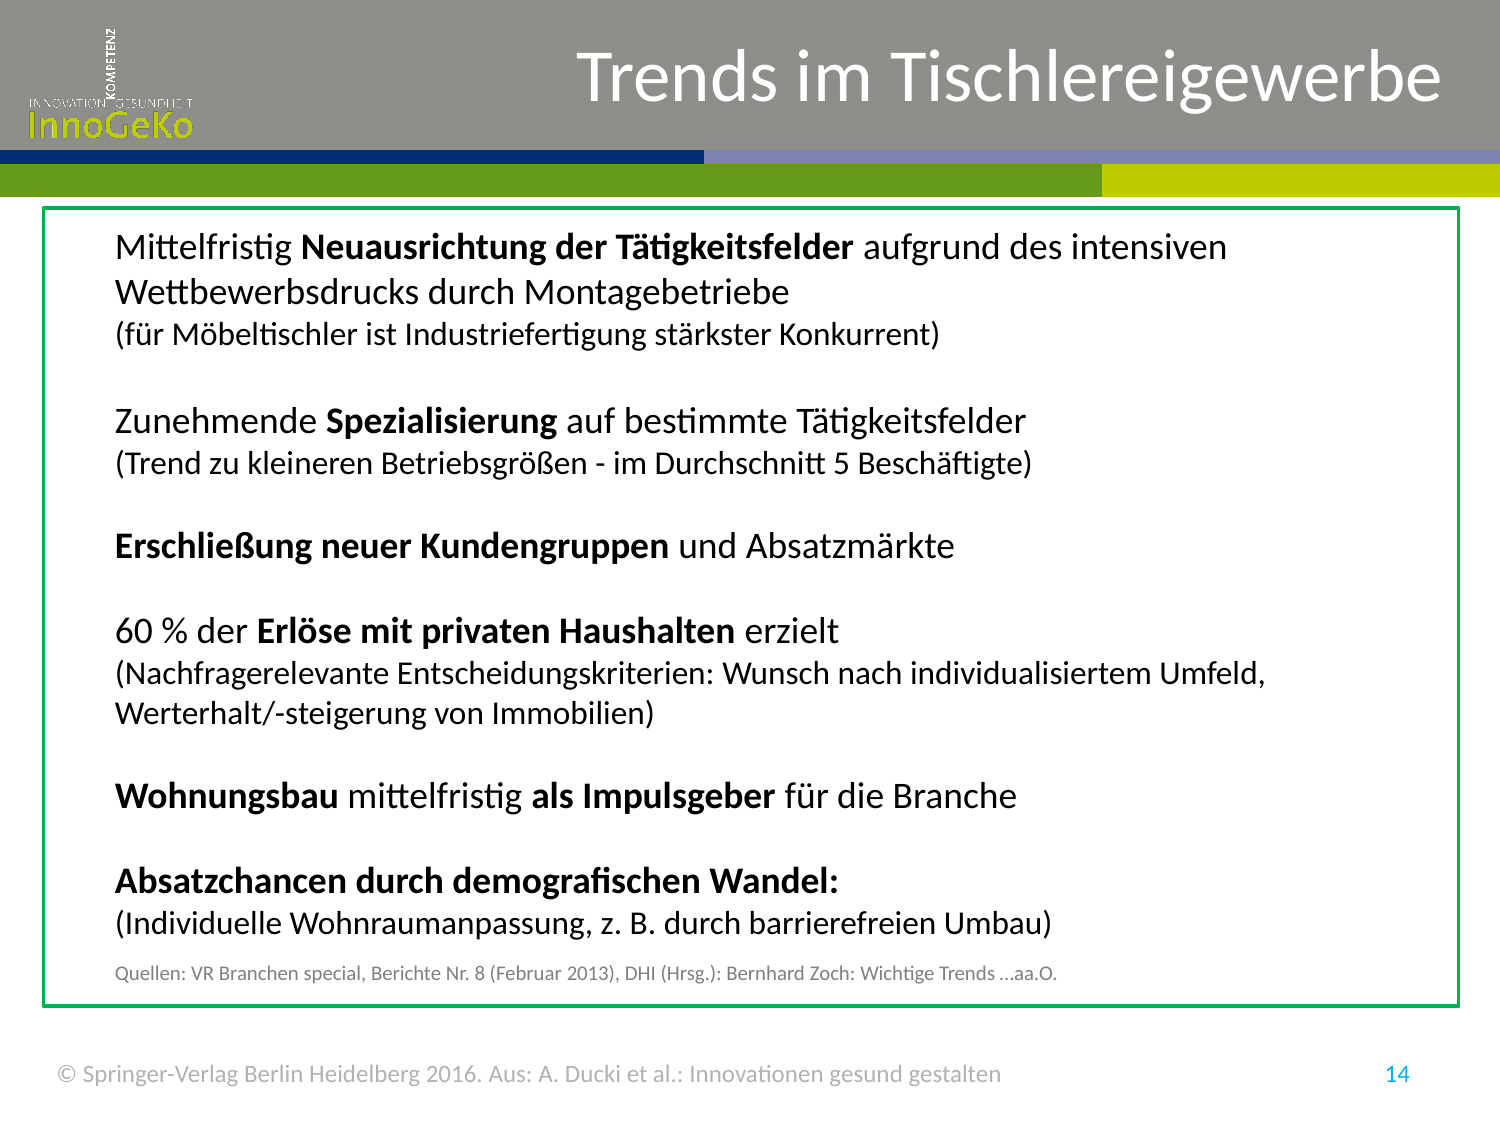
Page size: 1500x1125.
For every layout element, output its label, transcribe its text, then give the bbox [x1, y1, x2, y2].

text_box [122, 208, 1326, 214]
footer © Springer-Verlag Berlin Heidelberg 2016. Aus: A. Ducki et al.: Innovationen gesund gestalten [29, 1042, 1031, 1103]
slide_number 14 [1074, 1042, 1425, 1103]
title Trends im Tischlereigewerbe [194, 19, 1459, 149]
picture [8, 3, 219, 161]
text_box Mittelfristig Neuausrichtung der Tätigkeitsfelder aufgrund des intensiven Wettbewerbsdrucks durch Montagebetriebe (für Möbeltischler ist Industriefertigung stärkster Konkurrent) Zunehmende Spezialisierung auf bestimmte Tätigkeitsfelder (Trend zu kleineren Betriebsgrößen - im Durchschnitt 5 Beschäftigte) Erschließung neuer Kundengruppen und Absatzmärkte 60 % der Erlöse mit privaten Haushalten erzielt (Nachfragerelevante Entscheidungskriterien: Wunsch nach individualisiertem Umfeld, Werterhalt/-steigerung von Immobilien) Wohnungsbau mittelfristig als Impulsgeber für die Branche Absatzchancen durch demografischen Wandel: (Individuelle Wohnraumanpassung, z. B. durch barrierefreien Umbau) [100, 214, 1400, 1034]
text_box Quellen: VR Branchen special, Berichte Nr. 8 (Februar 2013), DHI (Hrsg.): Bernhard Zoch: Wichtige Trends …aa.O. [100, 952, 1341, 993]
